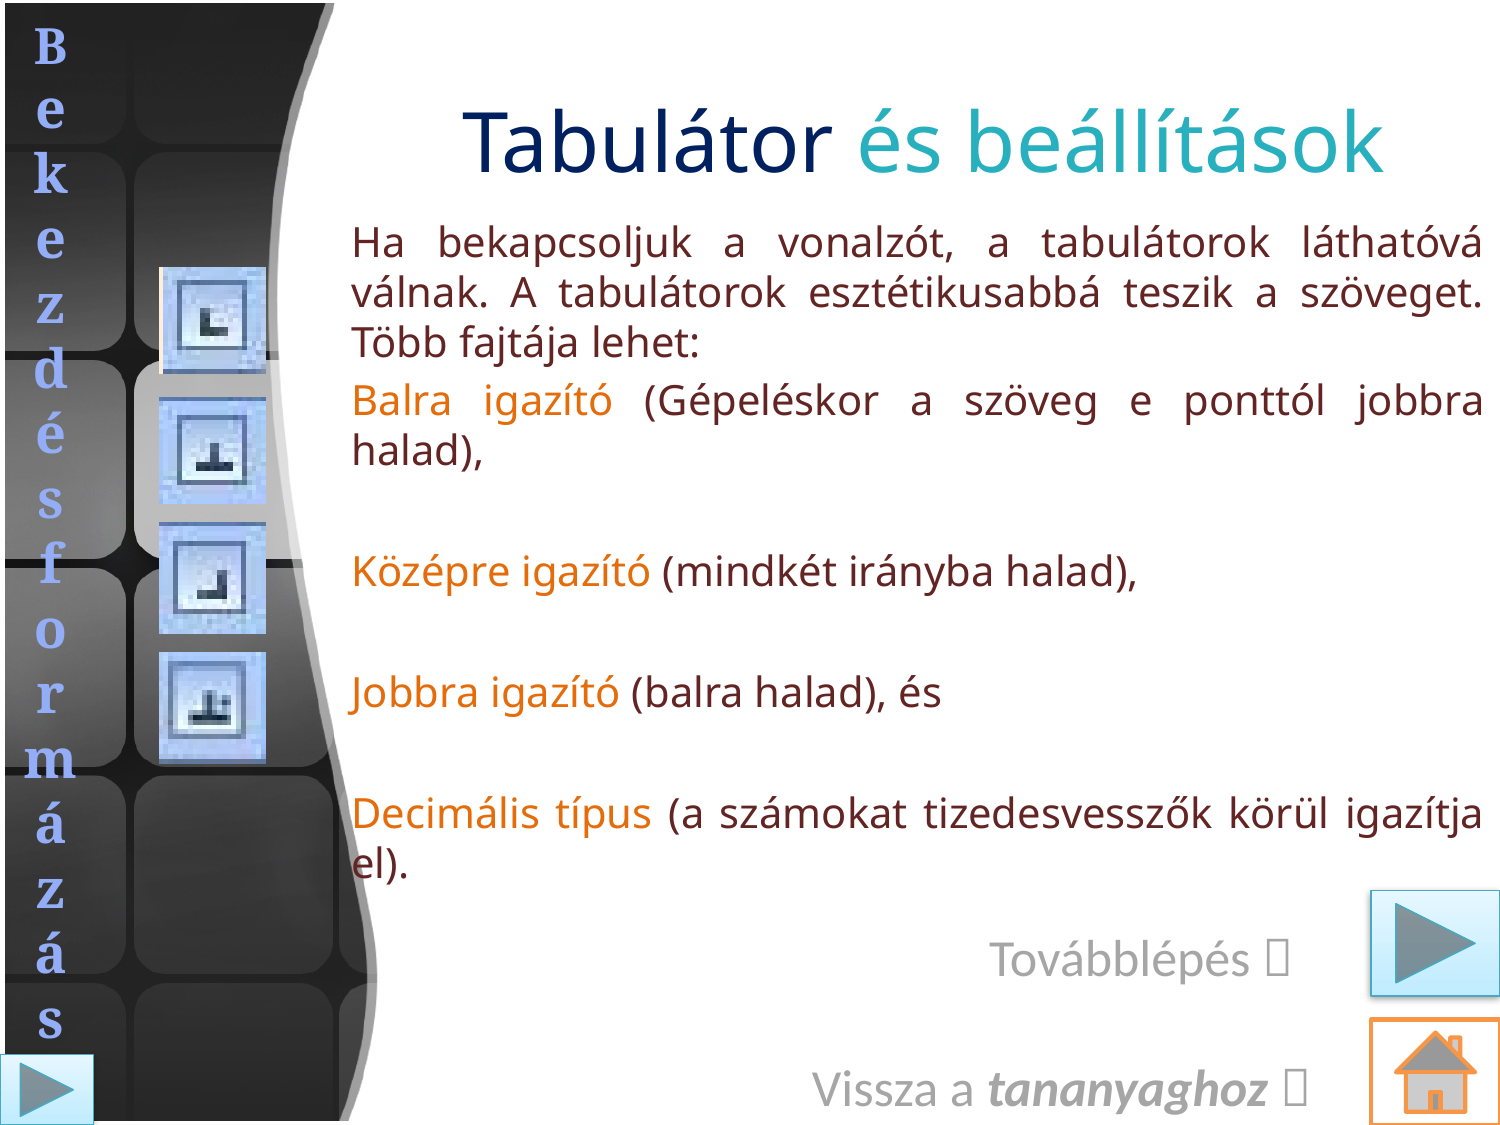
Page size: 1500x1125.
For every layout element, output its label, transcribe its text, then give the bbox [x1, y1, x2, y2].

text_box Vissza a tananyaghoz  [797, 1046, 1348, 1124]
text_box [1369, 1017, 1500, 1125]
title Tabulátor és beállítások [348, 44, 1500, 207]
text_box [0, 1054, 94, 1125]
picture [0, 0, 1500, 1125]
text_box [1370, 890, 1500, 997]
text_box B e k e z d é s f o r m á z á s [0, 7, 107, 1057]
list Ha bekapcsoljuk a vonalzót, a tabulátorok láthatóvá válnak. A tabulátorok esztétikusabbá teszik a szöveget. Több fajtája lehet: Balra igazító (Gépeléskor a szöveg e ponttól jobbra halad), Középre igazító (mindkét irányba halad), Jobbra igazító (balra halad), és Decimális típus (a számokat tizedesvesszők körül igazítja el). [336, 207, 1500, 953]
text_box Továbblépés  [974, 916, 1348, 995]
